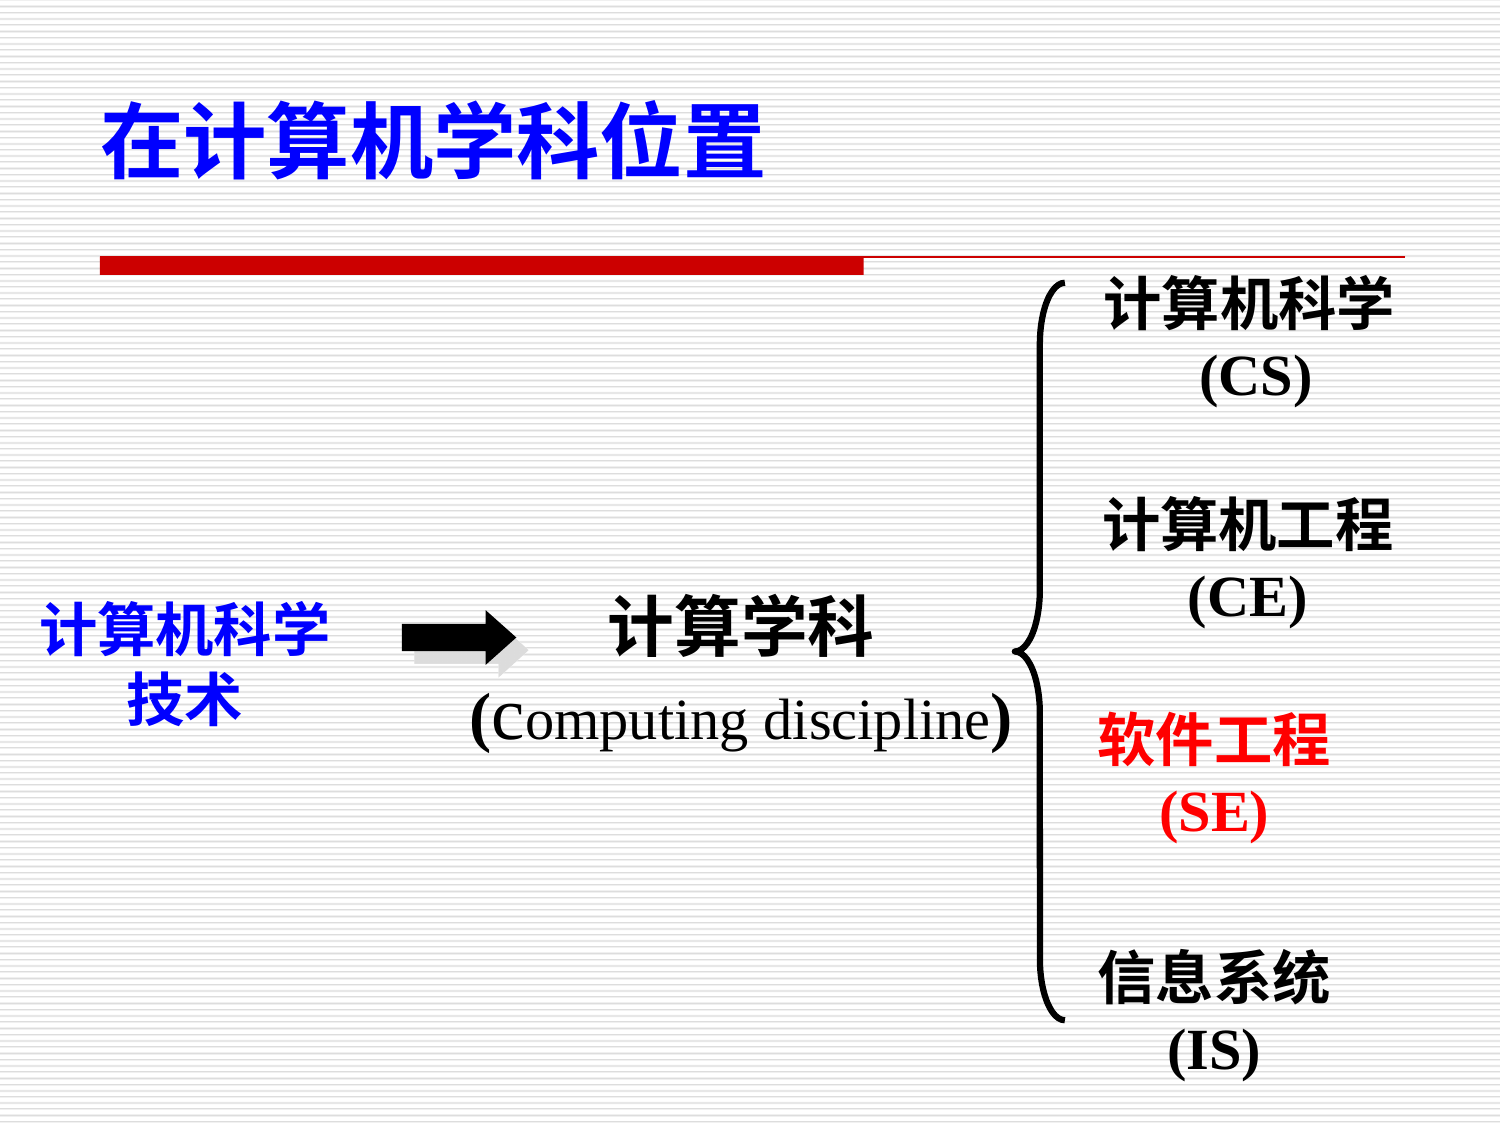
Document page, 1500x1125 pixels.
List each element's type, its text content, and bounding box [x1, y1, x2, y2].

picture [0, 0, 1500, 1125]
text_box 计算学科 (computing discipline) [454, 577, 1028, 762]
text_box [1014, 282, 1065, 1021]
text_box 计算机工程 (CE) [1087, 480, 1409, 636]
text_box 计算机科学技术 [0, 586, 370, 741]
text_box 信息系统 (IS) [1082, 933, 1346, 1089]
text_box 软件工程 (SE) [1082, 696, 1346, 851]
text_box 计算机科学 (CS) [1088, 259, 1424, 415]
text_box [402, 612, 515, 663]
text_box 在计算机学科位置 [85, 8, 1364, 197]
